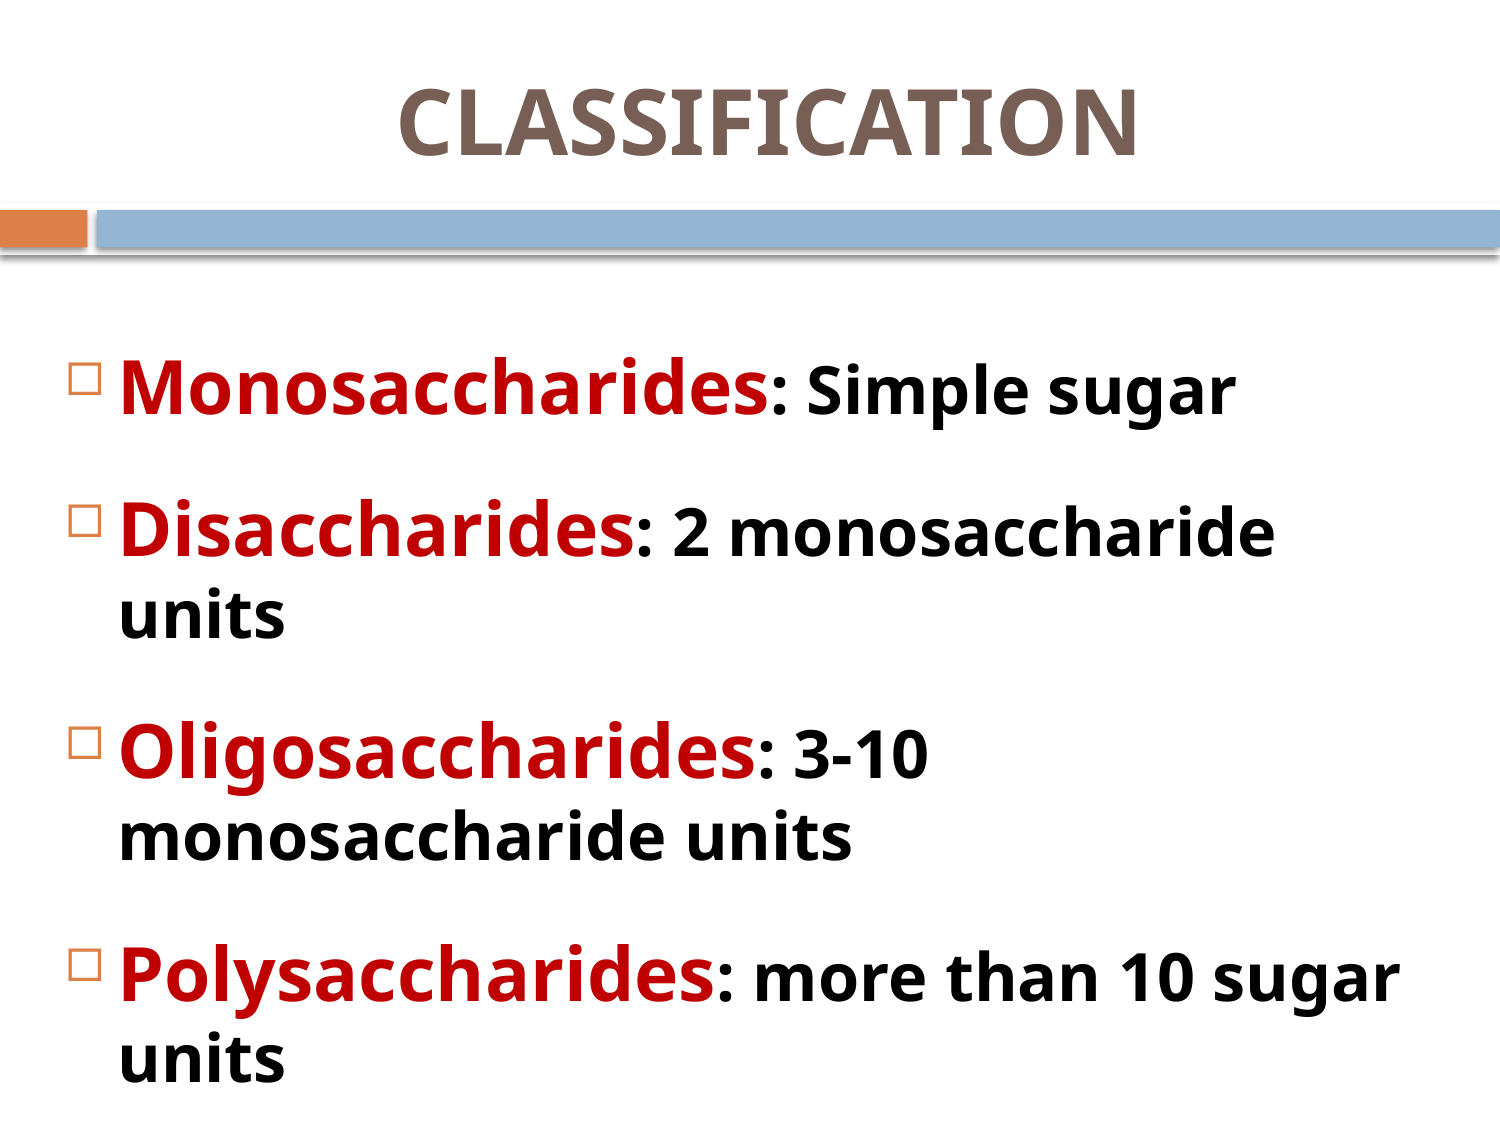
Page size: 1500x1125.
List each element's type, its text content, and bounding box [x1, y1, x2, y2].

title CLASSIFICATION [100, 37, 1438, 200]
list Monosaccharides: Simple sugar Disaccharides: 2 monosaccharide units Oligosaccharides: 3-10 monosaccharide units Polysaccharides: more than 10 sugar units Homopolysaccharides & heteropolysaccharides [50, 332, 1475, 950]
